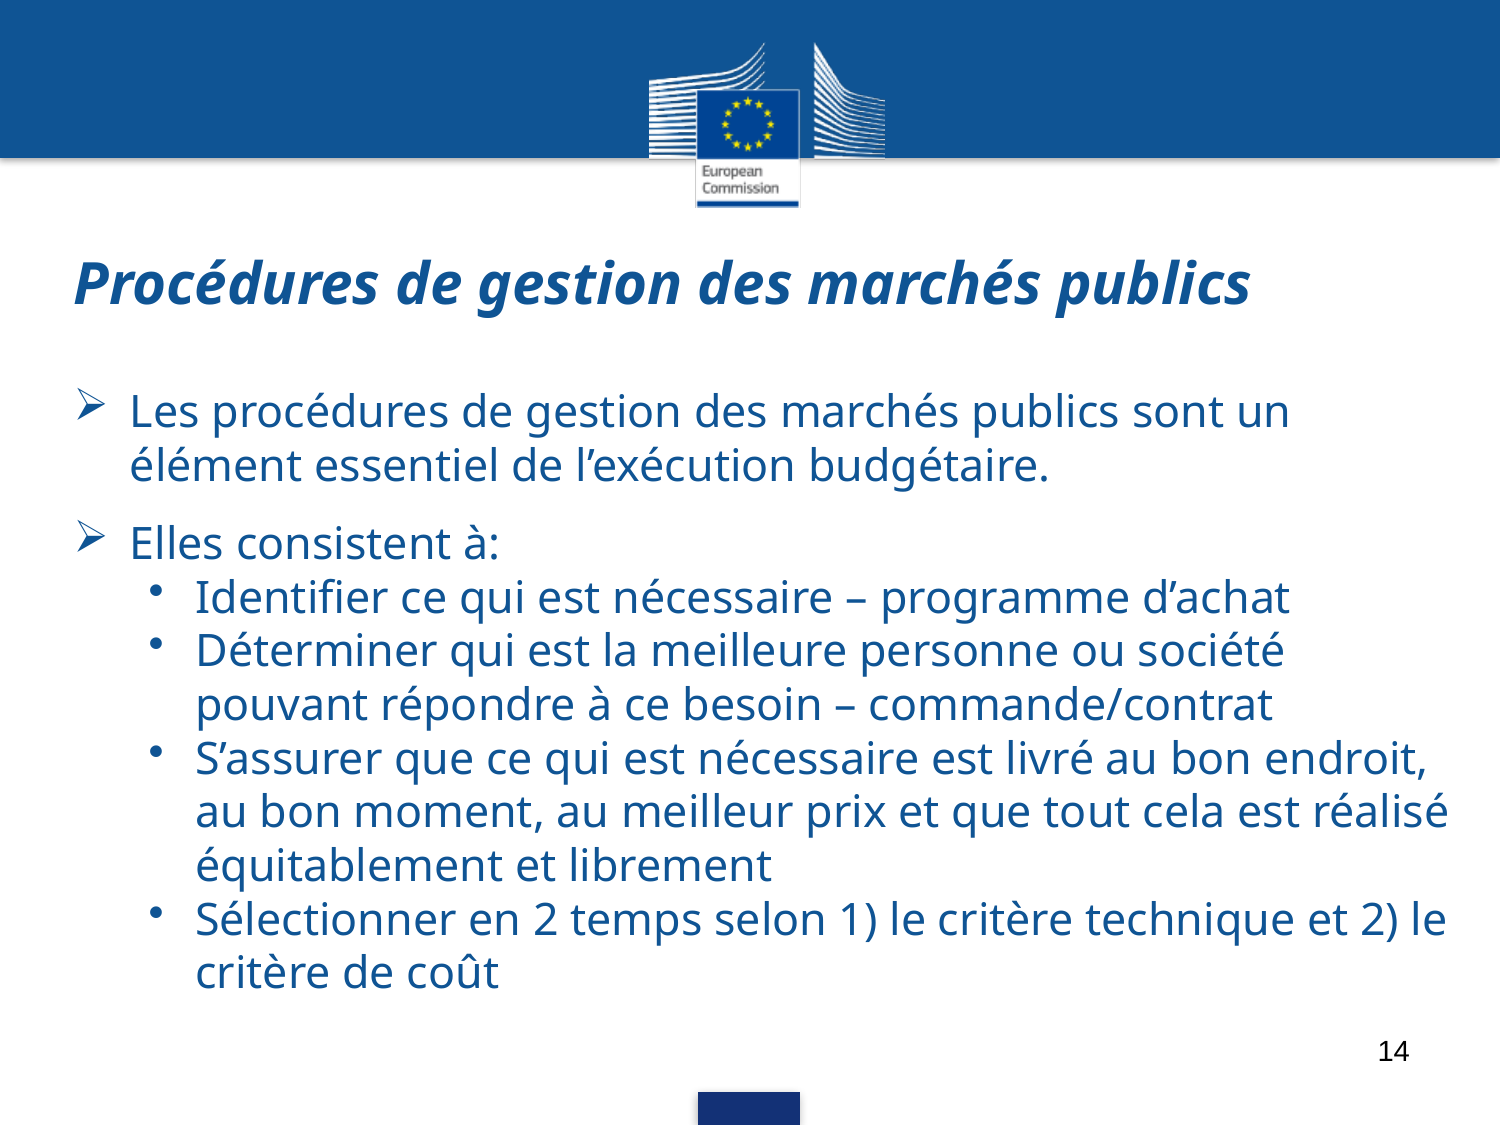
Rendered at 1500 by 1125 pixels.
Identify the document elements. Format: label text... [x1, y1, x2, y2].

list Les procédures de gestion des marchés publics sont un élément essentiel de l’exécution budgétaire. Elles consistent à: Identifier ce qui est nécessaire – programme d’achat Déterminer qui est la meilleure personne ou société pouvant répondre à ce besoin – commande/contrat S’assurer que ce qui est nécessaire est livré au bon endroit, au bon moment, au meilleur prix et que tout cela est réalisé équitablement et librement Sélectionner en 2 temps selon 1) le critère technique et 2) le critère de coût [58, 376, 1471, 948]
picture [649, 42, 885, 187]
slide_number 14 [1074, 1024, 1426, 1103]
title Procédures de gestion des marchés publics [0, 187, 1500, 376]
